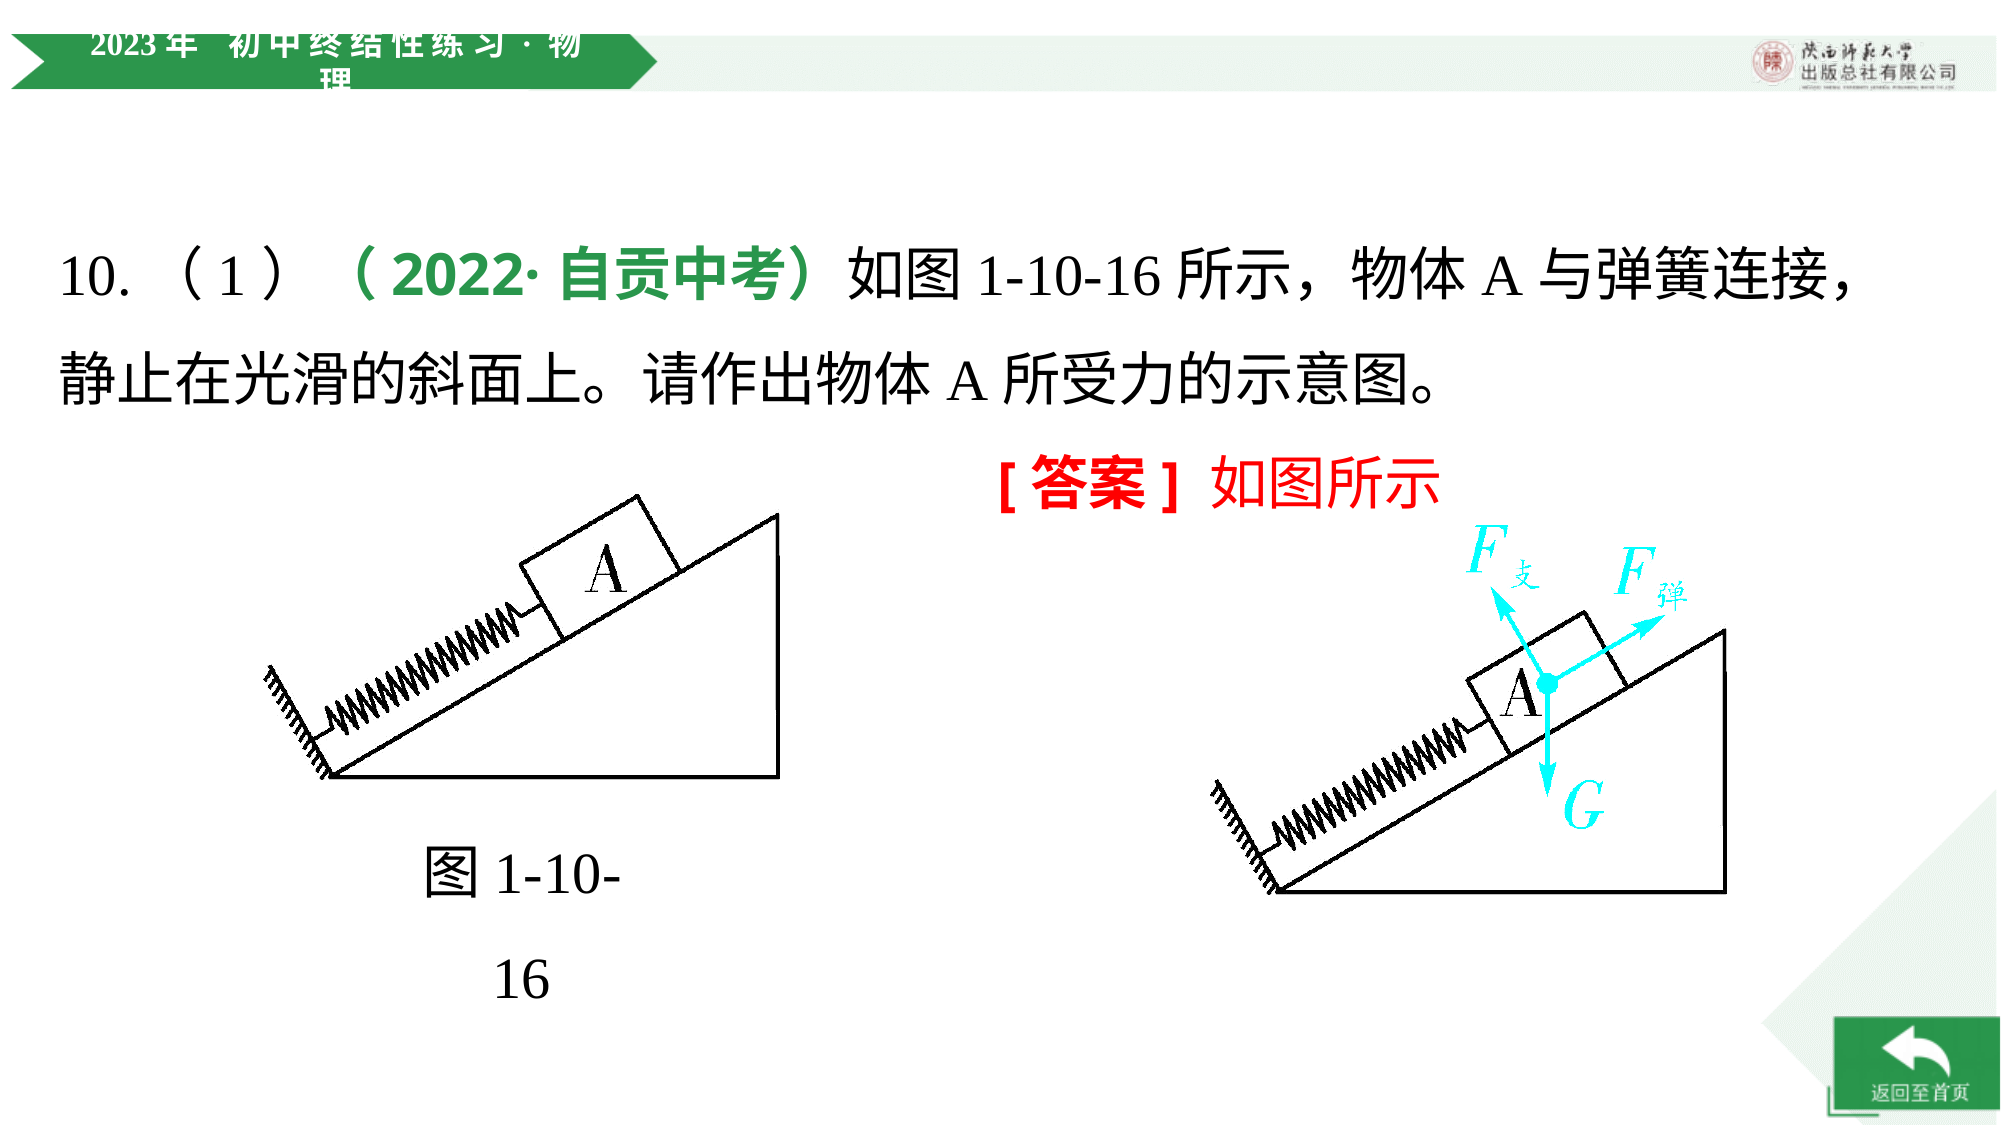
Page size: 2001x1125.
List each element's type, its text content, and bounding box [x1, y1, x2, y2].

picture [0, 0, 2001, 1125]
text_box 图1-10-16 [393, 800, 651, 964]
text_box [答案] 如图所示 [997, 411, 1940, 505]
text_box 10.（1）（2022·自贡中考）如图1-10-16所示，物体A与弹簧连接，静止在光滑的斜面上。请作出物体A所受力的示意图。 [58, 202, 1941, 401]
